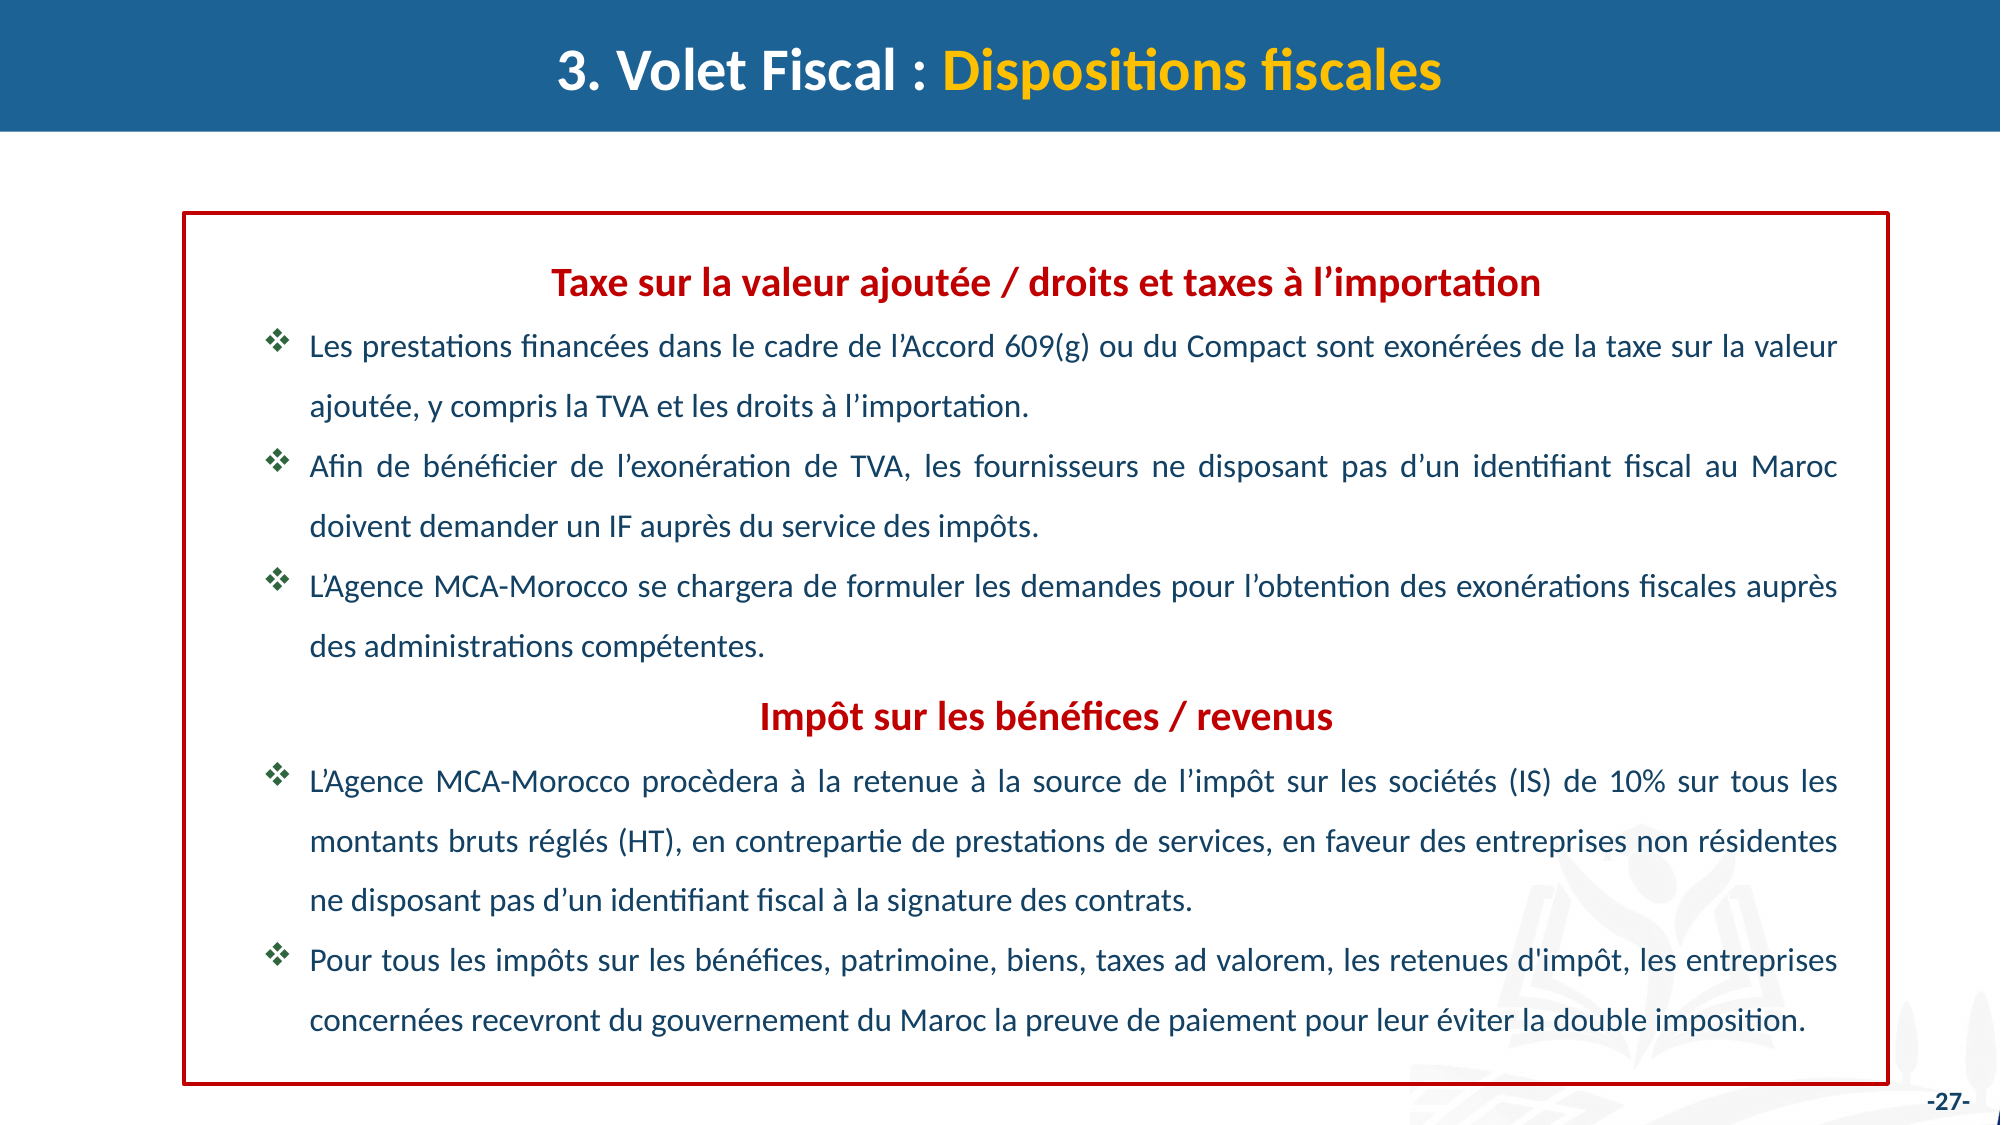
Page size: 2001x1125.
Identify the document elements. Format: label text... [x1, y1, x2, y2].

text_box [182, 211, 1890, 1086]
picture [1409, 759, 2000, 1125]
text_box 3. Volet Fiscal : Dispositions fiscales [0, 0, 2000, 134]
